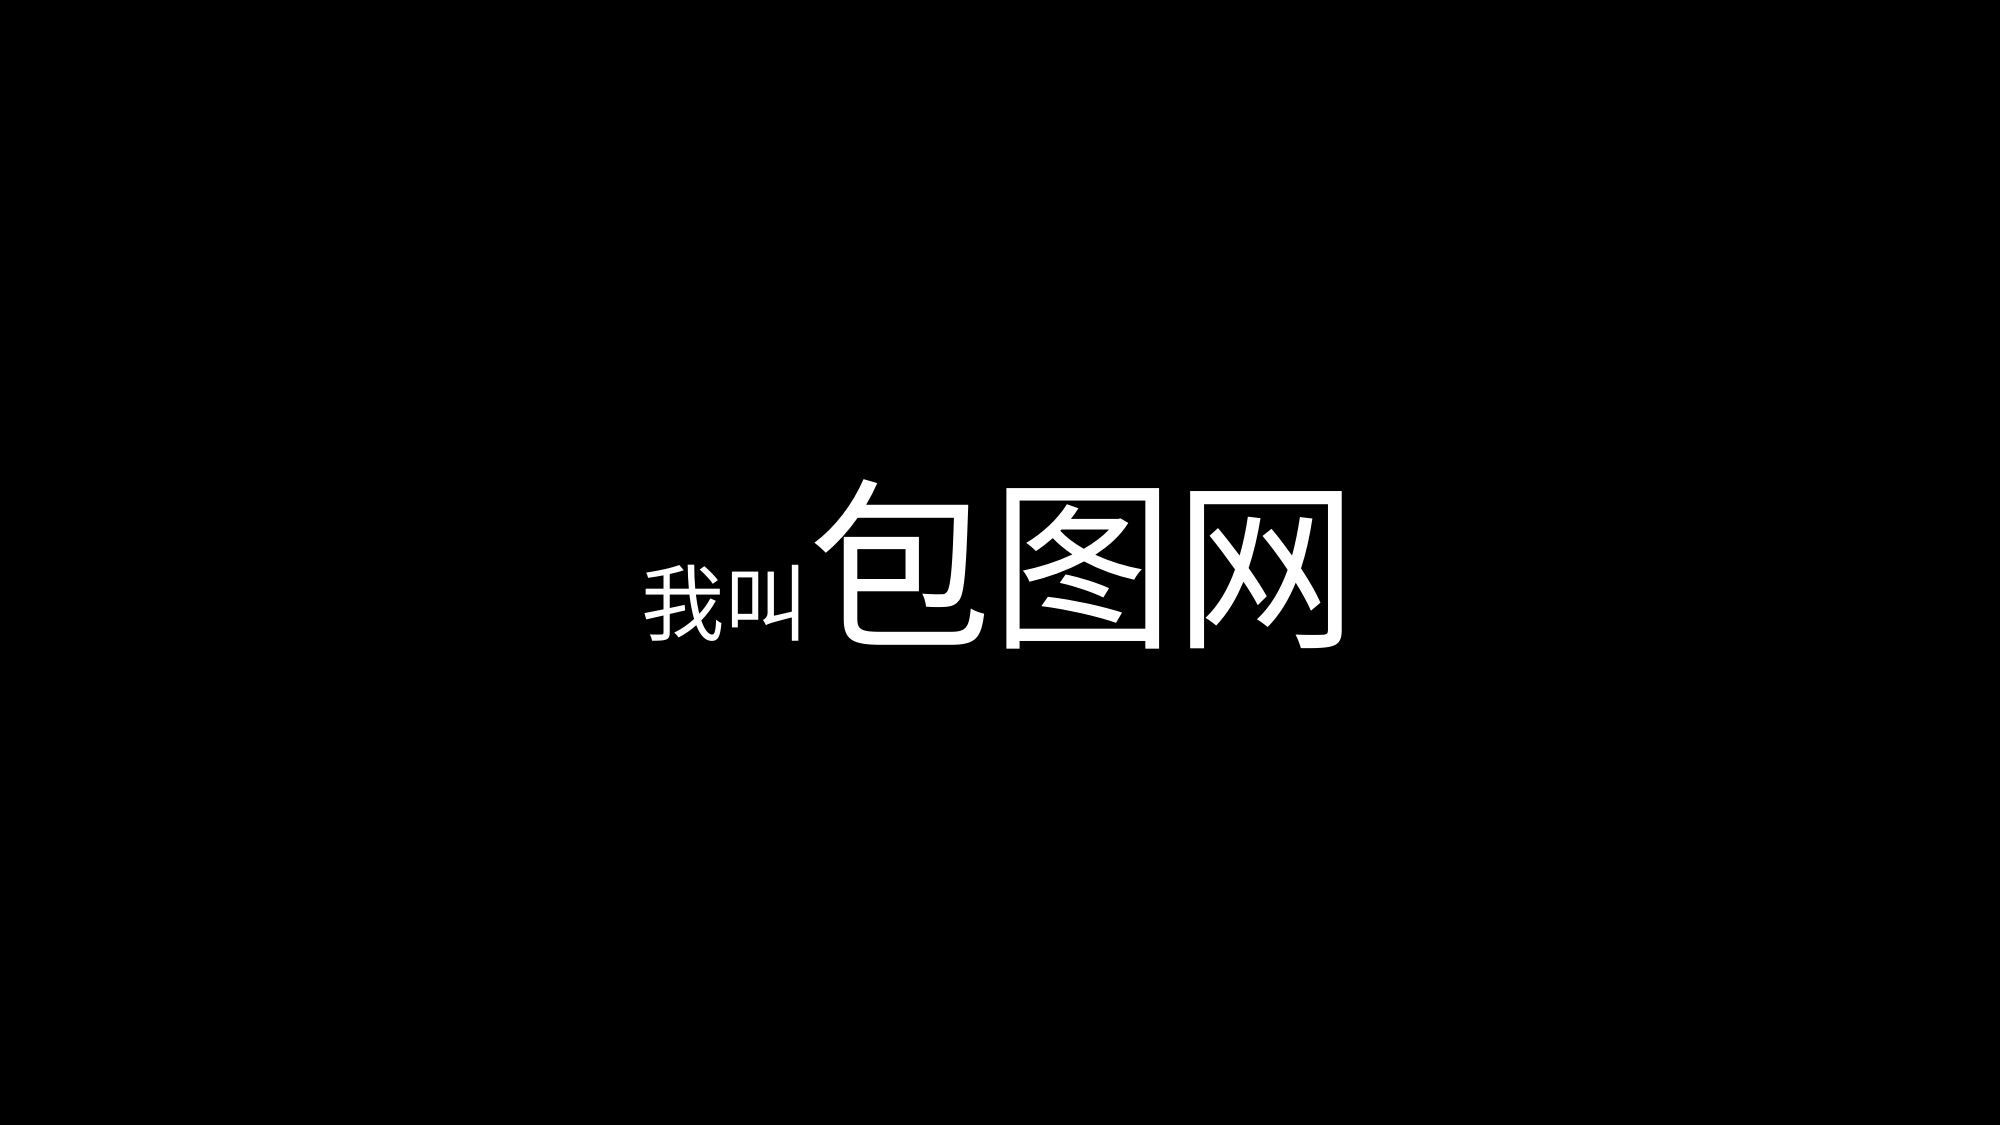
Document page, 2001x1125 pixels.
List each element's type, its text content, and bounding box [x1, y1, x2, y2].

text_box 我叫包图网 [500, 443, 1500, 679]
